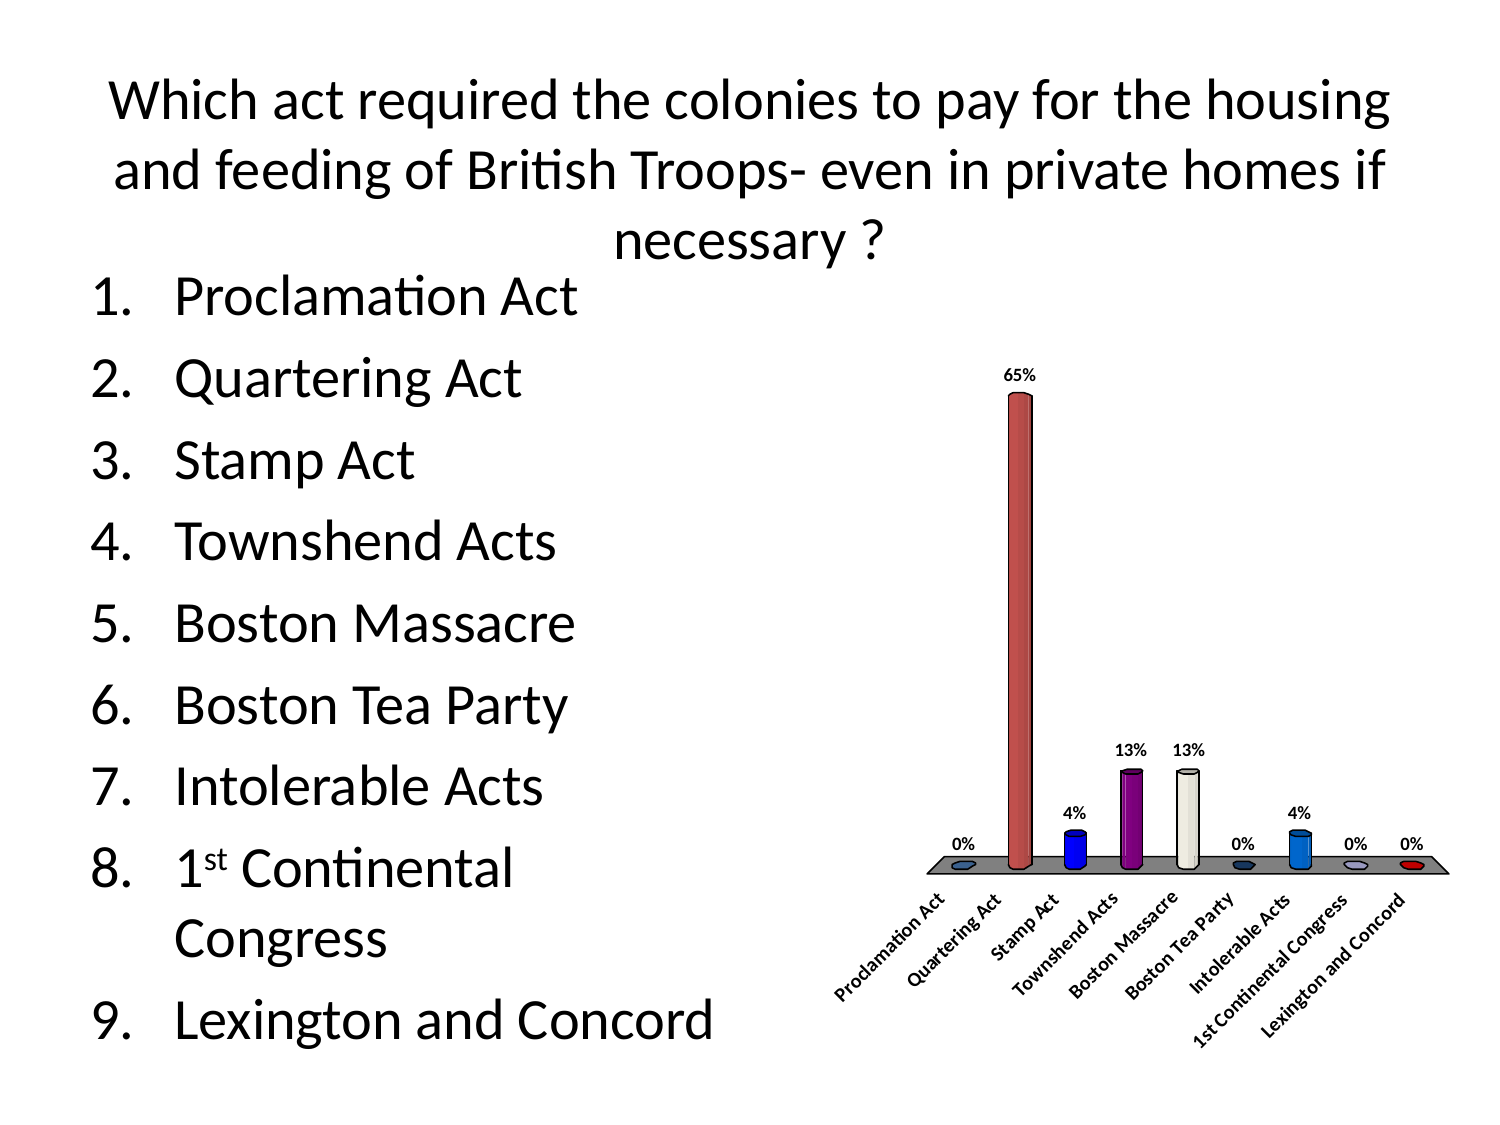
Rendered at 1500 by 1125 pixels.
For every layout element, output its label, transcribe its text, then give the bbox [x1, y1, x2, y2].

title Which act required the colonies to pay for the housing and feeding of British Troops- even in private homes if necessary ? [75, 45, 1425, 269]
list Proclamation Act Quartering Act Stamp Act Townshend Acts Boston Massacre Boston Tea Party Intolerable Acts 1st Continental Congress Lexington and Concord [75, 249, 750, 1075]
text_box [739, 270, 1490, 1115]
